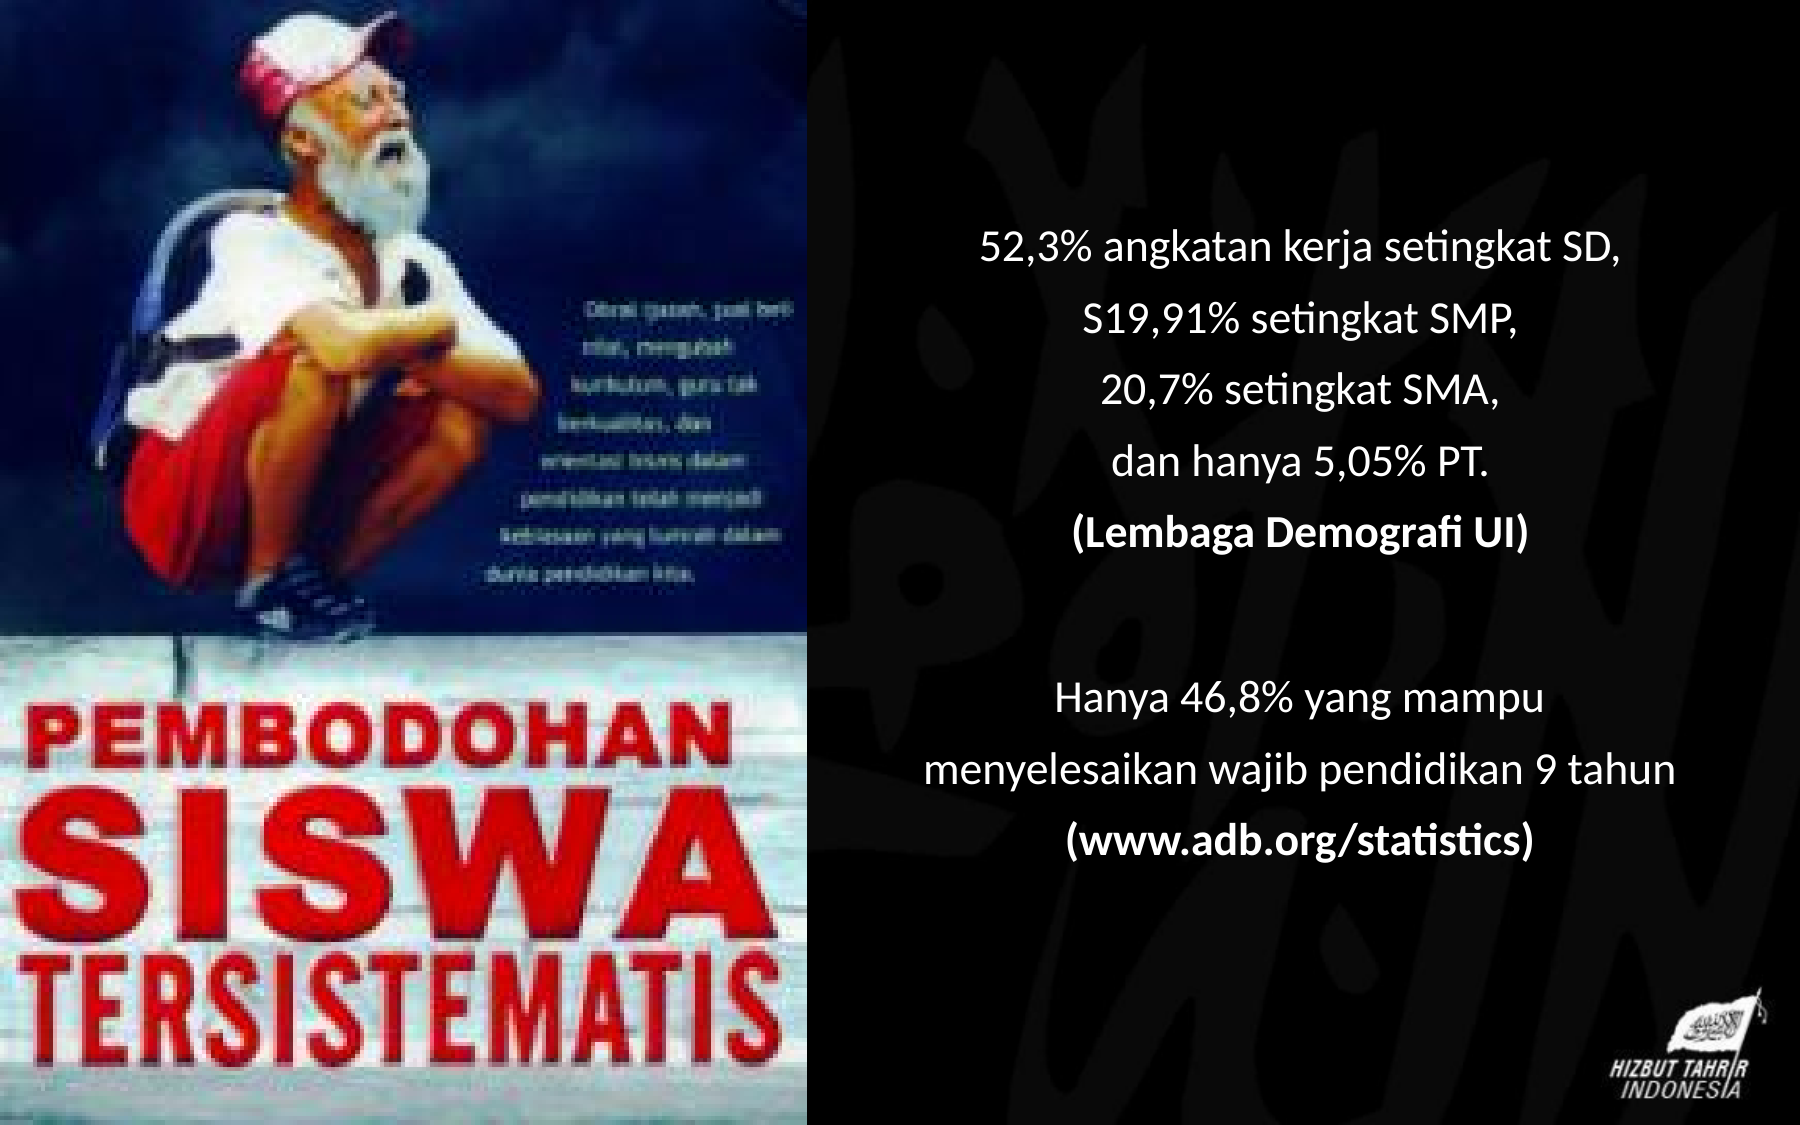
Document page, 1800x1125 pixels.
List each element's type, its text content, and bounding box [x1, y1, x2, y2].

text_box Hanya 46,8% yang mampu menyelesaikan wajib pendidikan 9 tahun (www.adb.org/statistics) [812, 643, 1788, 873]
picture [0, 0, 1800, 1125]
text_box 52,3% angkatan kerja setingkat SD, S19,91% setingkat SMP, 20,7% setingkat SMA, dan hanya 5,05% PT. (Lembaga Demografi UI) [813, 192, 1789, 565]
